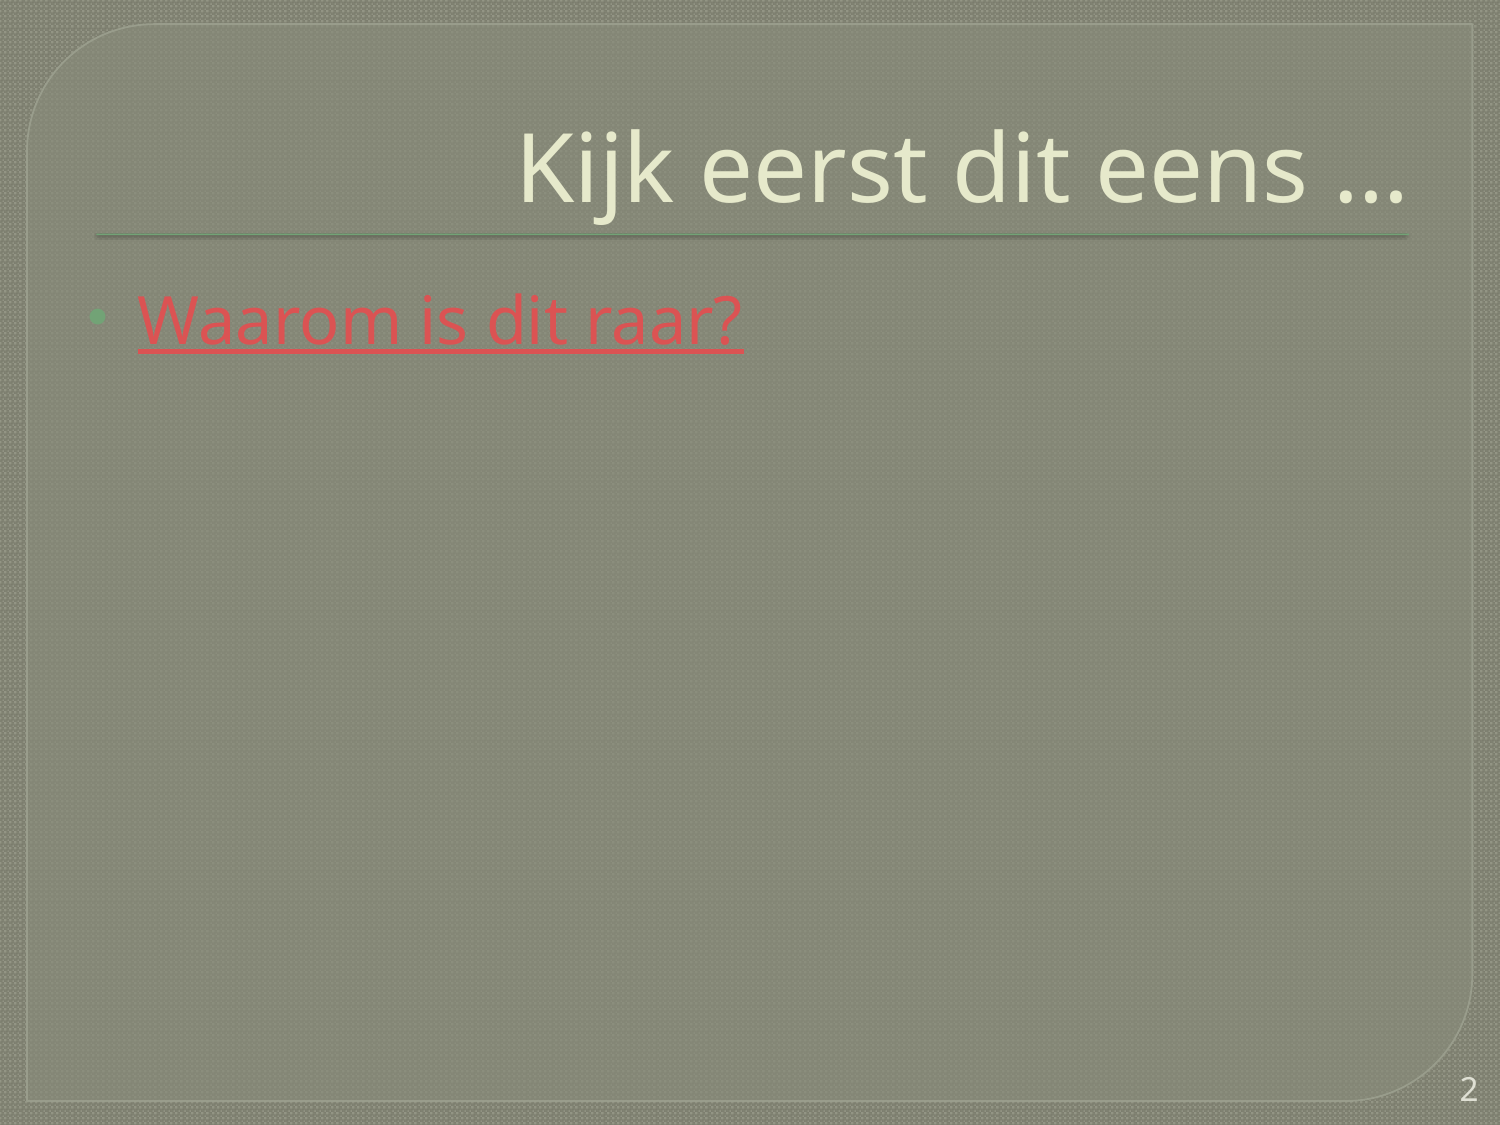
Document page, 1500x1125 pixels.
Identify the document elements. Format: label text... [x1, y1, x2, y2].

slide_number 2 [1417, 1068, 1494, 1114]
list Waarom is dit raar? [75, 270, 1425, 1013]
title Kijk eerst dit eens … [75, 41, 1425, 230]
